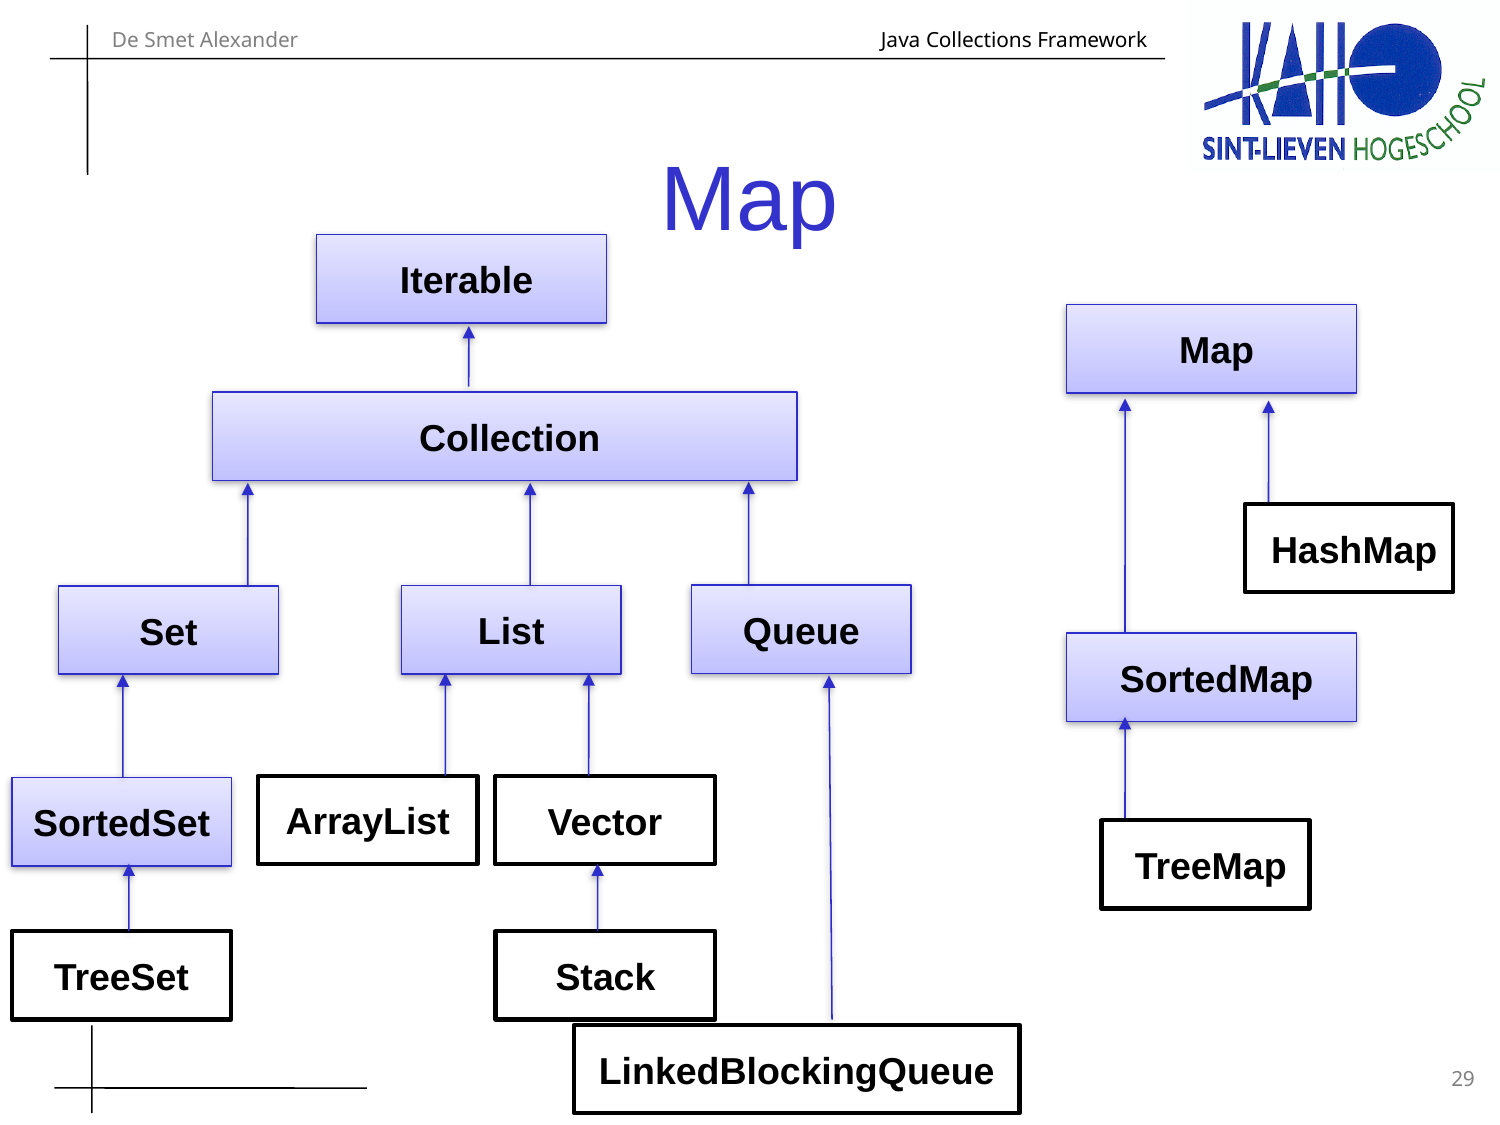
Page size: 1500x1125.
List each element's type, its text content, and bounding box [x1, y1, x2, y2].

text_box [523, 482, 537, 586]
text_box [439, 673, 452, 776]
text_box [462, 325, 475, 387]
text_box [1118, 716, 1132, 818]
text_box HashMap [1243, 502, 1455, 594]
text_box [582, 673, 595, 777]
text_box TreeMap [1099, 818, 1312, 911]
text_box SortedSet [11, 777, 232, 867]
text_box Stack [493, 929, 717, 1022]
text_box Queue [691, 584, 912, 674]
text_box Map [1066, 304, 1357, 394]
text_box [122, 863, 136, 932]
text_box [241, 482, 254, 586]
title Map [112, 99, 1388, 288]
picture [1187, 0, 1500, 173]
text_box [591, 863, 604, 932]
text_box [116, 674, 130, 778]
text_box [822, 675, 836, 1020]
text_box LinkedBlockingQueue [572, 1023, 1022, 1115]
text_box [1118, 398, 1132, 630]
text_box [1262, 400, 1275, 502]
text_box Iterable [316, 234, 607, 324]
text_box SortedMap [1066, 632, 1357, 722]
text_box List [401, 585, 622, 675]
text_box Collection [212, 391, 798, 481]
text_box TreeSet [10, 929, 233, 1022]
text_box [742, 488, 755, 585]
text_box Vector [493, 774, 717, 866]
text_box ArrayList [256, 774, 480, 866]
text_box Set [58, 585, 279, 675]
